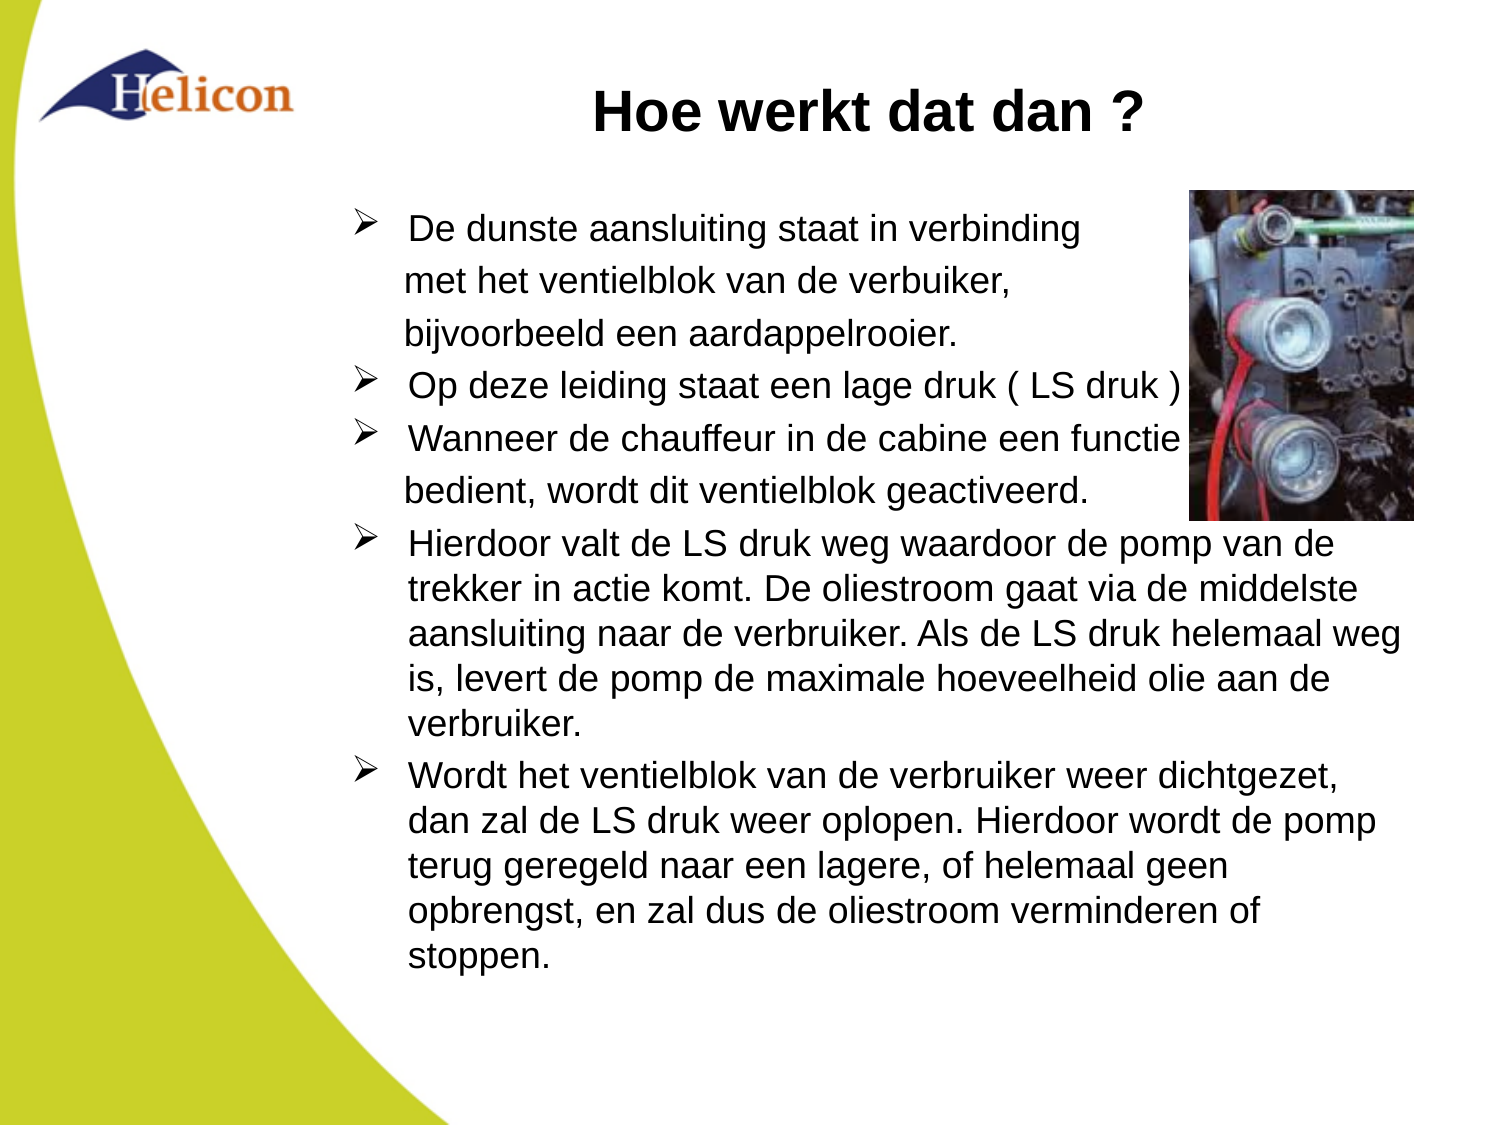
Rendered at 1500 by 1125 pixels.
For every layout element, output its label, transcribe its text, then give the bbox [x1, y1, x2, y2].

list De dunste aansluiting staat in verbinding met het ventielblok van de verbuiker, bijvoorbeeld een aardappelrooier. Op deze leiding staat een lage druk ( LS druk ) Wanneer de chauffeur in de cabine een functie bedient, wordt dit ventielblok geactiveerd. Hierdoor valt de LS druk weg waardoor de pomp van de trekker in actie komt. De oliestroom gaat via de middelste aansluiting naar de verbruiker. Als de LS druk helemaal weg is, levert de pomp de maximale hoeveelheid olie aan de verbruiker. Wordt het ventielblok van de verbruiker weer dichtgezet, dan zal de LS druk weer oplopen. Hierdoor wordt de pomp terug geregeld naar een lagere, of helemaal geen opbrengst, en zal dus de oliestroom verminderen of stoppen. [336, 196, 1425, 1005]
title Hoe werkt dat dan ? [324, 54, 1415, 161]
picture [0, 0, 1500, 1125]
